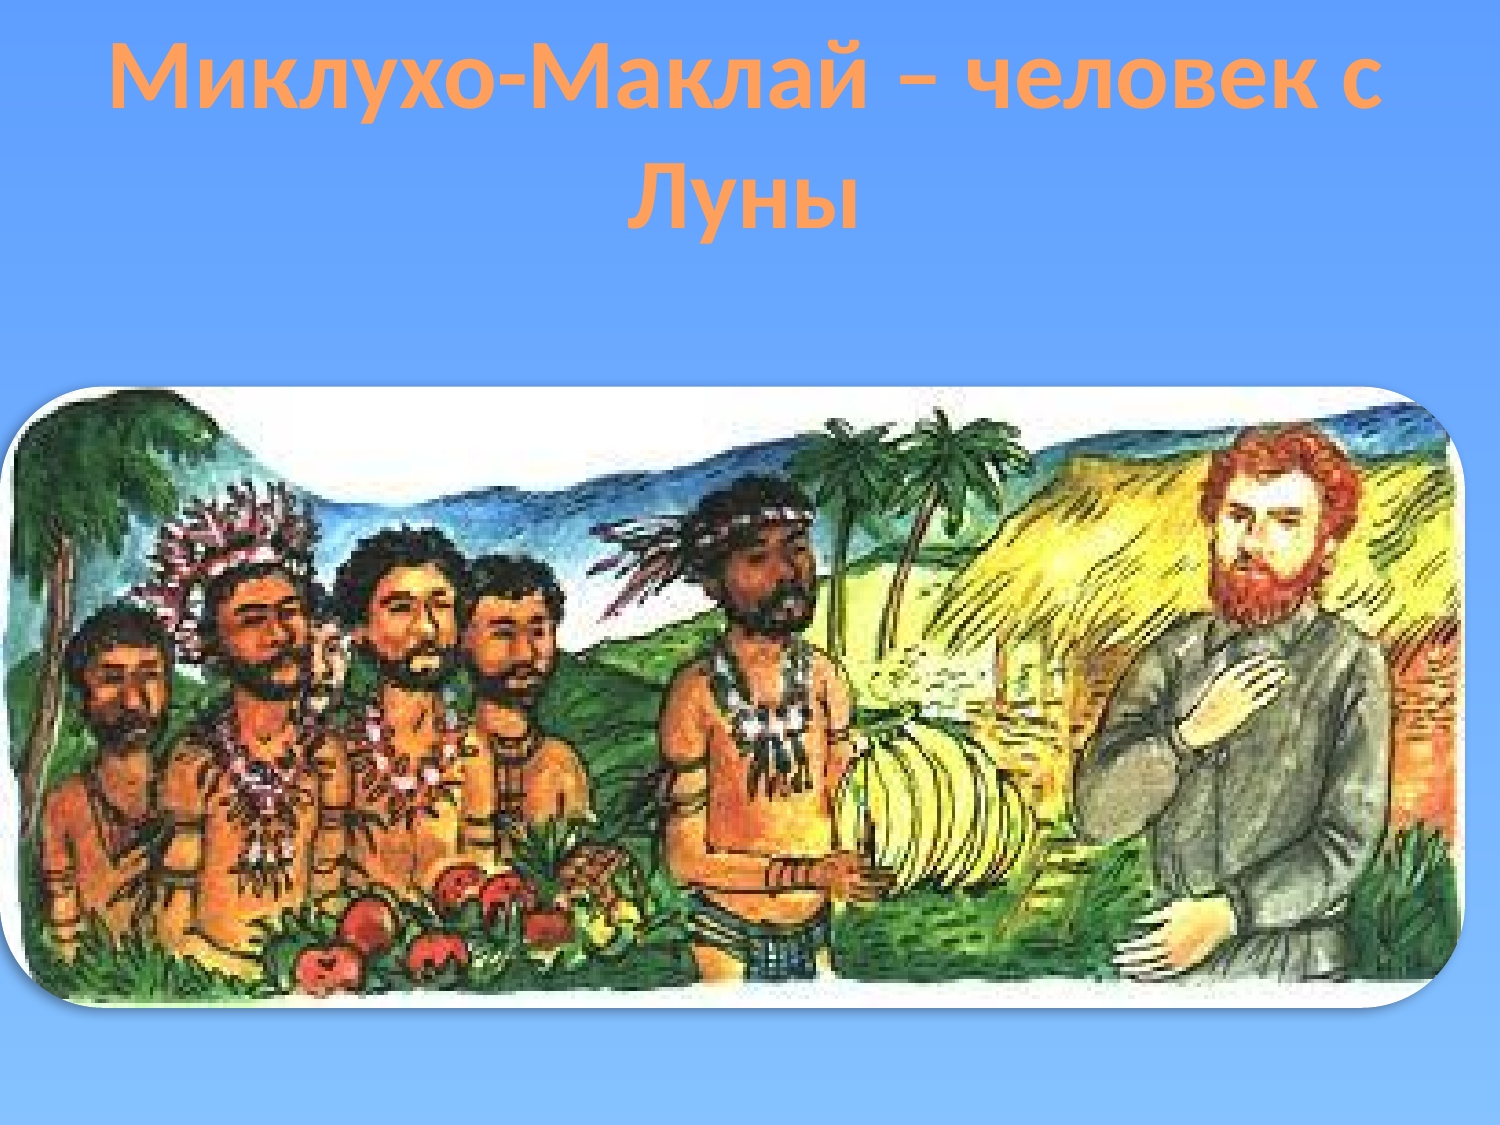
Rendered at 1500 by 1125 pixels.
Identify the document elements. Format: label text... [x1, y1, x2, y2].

picture [0, 386, 1466, 1008]
title Миклухо-Маклай – человек с Луны [70, 35, 1421, 223]
